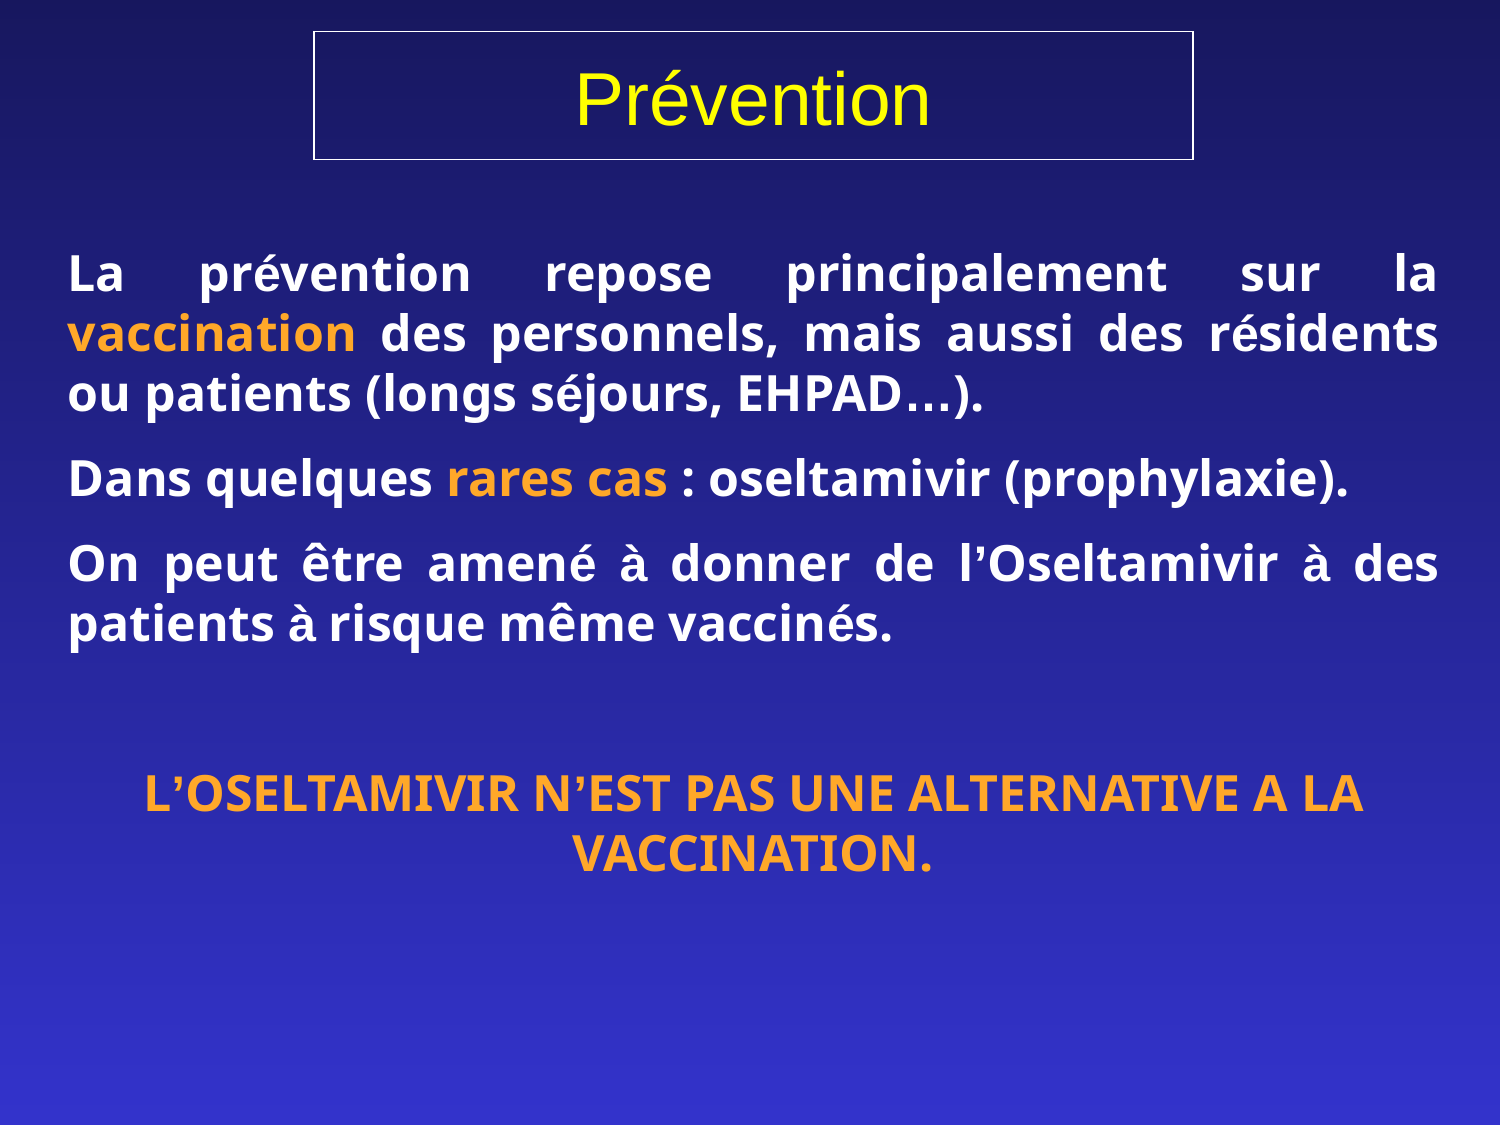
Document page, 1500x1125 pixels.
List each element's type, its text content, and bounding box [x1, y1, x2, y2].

text_box La prévention repose principalement sur la vaccination des personnels, mais aussi des résidents ou patients (longs séjours, EHPAD…). Dans quelques rares cas : oseltamivir (prophylaxie). On peut être amené à donner de l’Oseltamivir à des patients à risque même vaccinés. L’OSELTAMIVIR N’EST PAS UNE ALTERNATIVE A LA VACCINATION. [52, 234, 1455, 889]
title Prévention [313, 31, 1194, 160]
